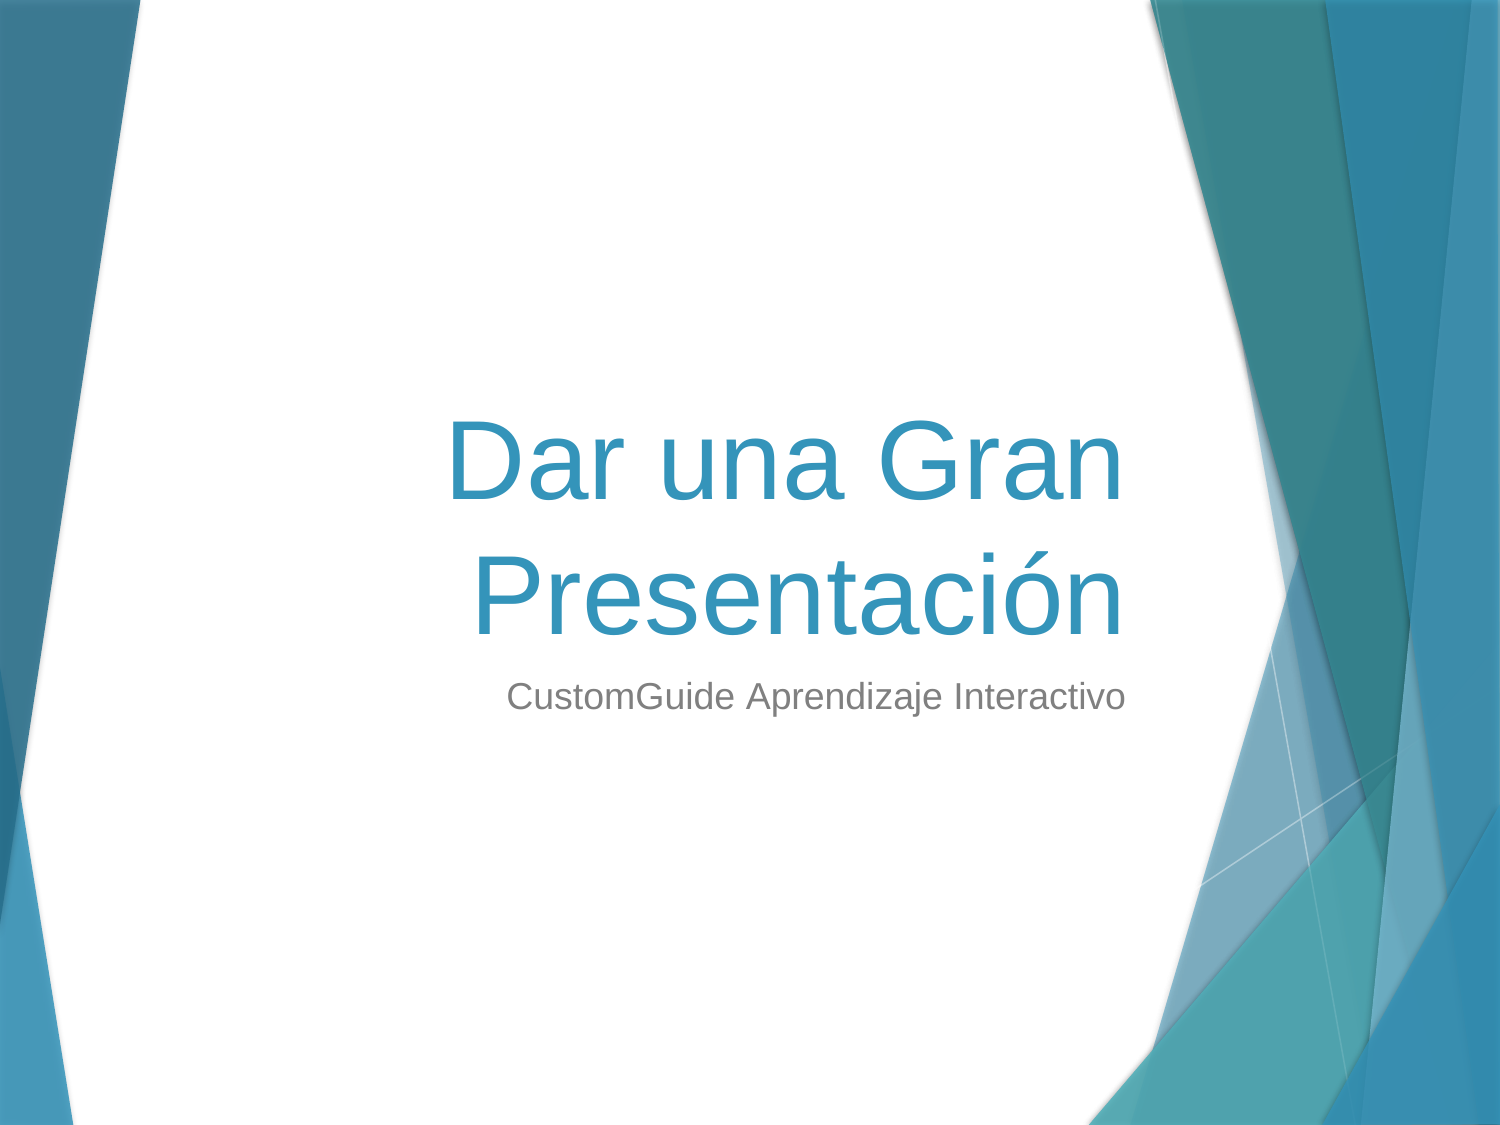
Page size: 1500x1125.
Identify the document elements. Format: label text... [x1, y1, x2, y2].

subtitle CustomGuide Aprendizaje Interactivo [185, 664, 1142, 845]
title Dar una Gran Presentación [185, 394, 1142, 664]
